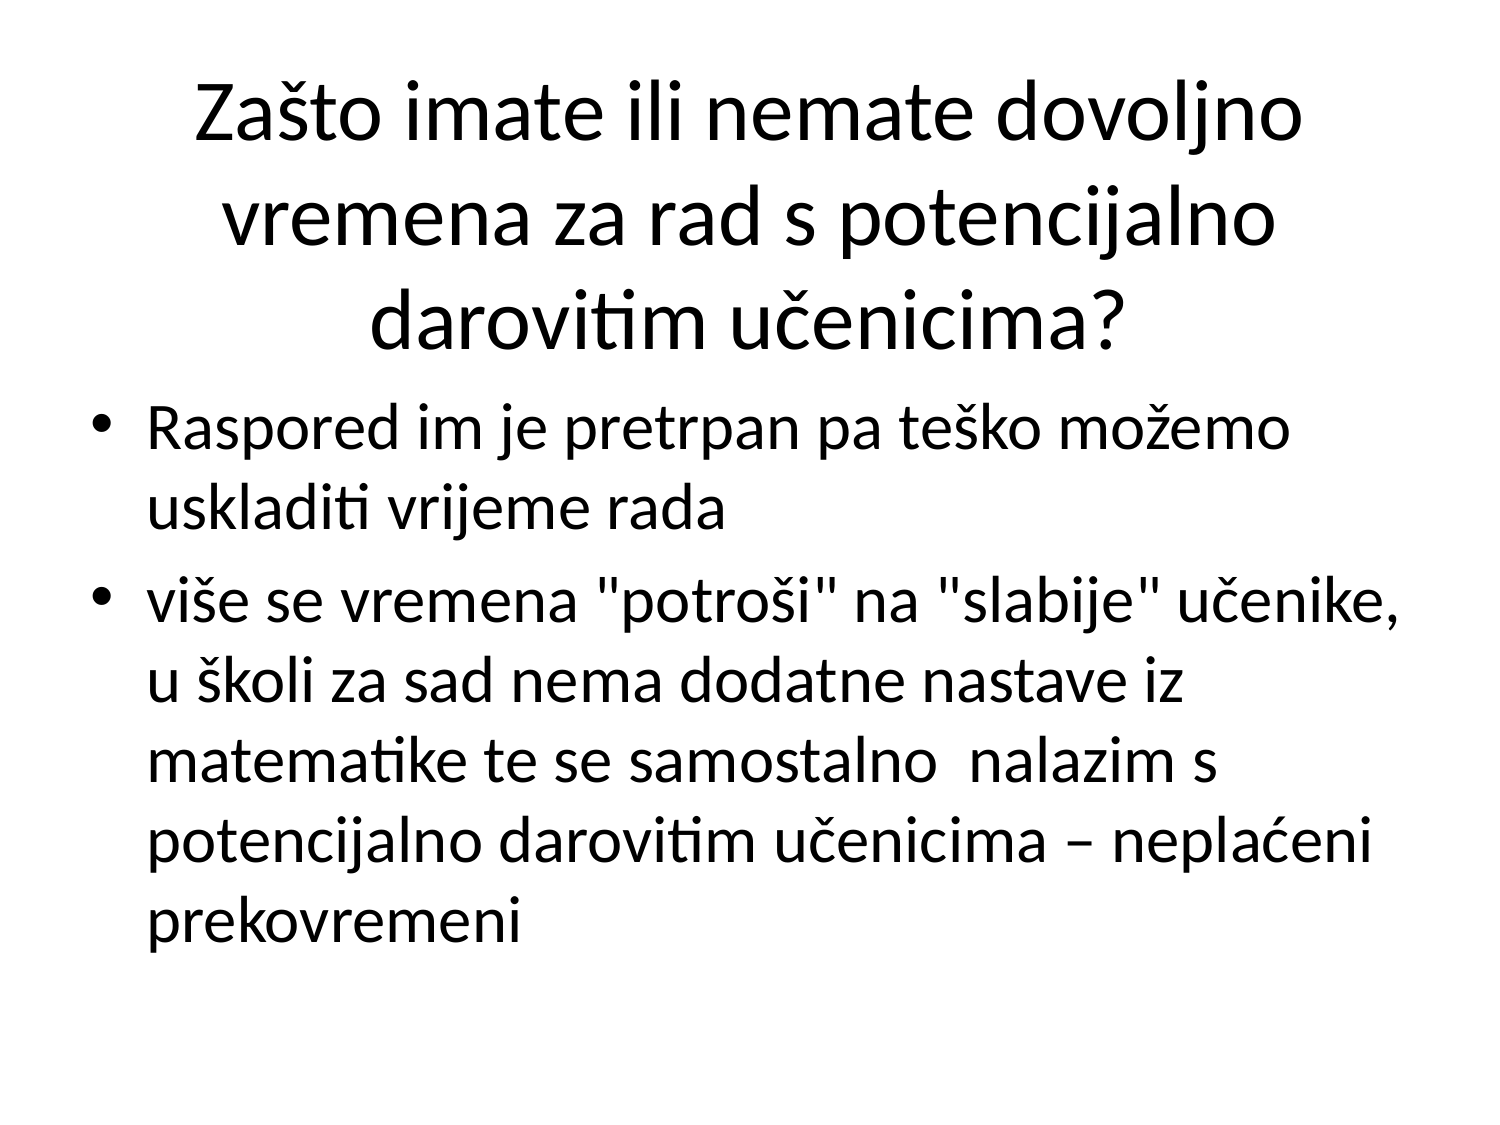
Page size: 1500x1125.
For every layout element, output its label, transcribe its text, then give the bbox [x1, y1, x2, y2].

list Raspored im je pretrpan pa teško možemo uskladiti vrijeme rada više se vremena "potroši" na "slabije" učenike, u školi za sad nema dodatne nastave iz matematike te se samostalno nalazim s potencijalno darovitim učenicima – neplaćeni prekovremeni [75, 375, 1425, 1005]
title Zašto imate ili nemate dovoljno vremena za rad s potencijalno darovitim učenicima? [75, 45, 1425, 375]
